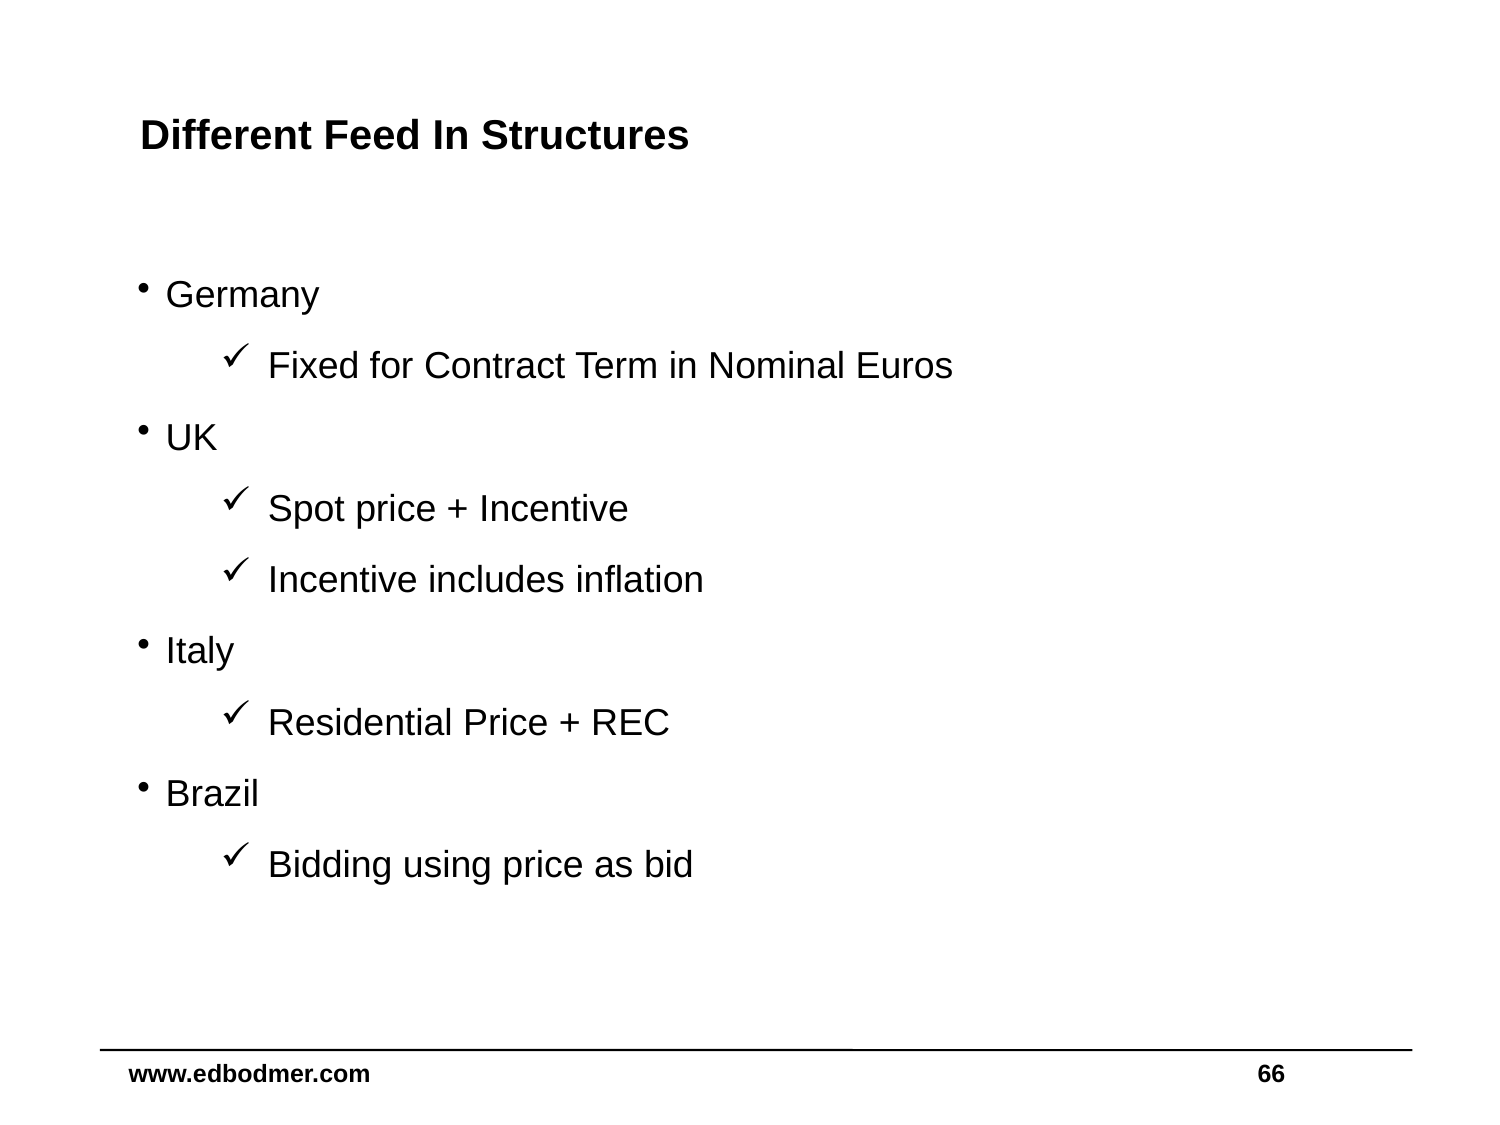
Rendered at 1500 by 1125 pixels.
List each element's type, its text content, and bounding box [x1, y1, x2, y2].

title Different Feed In Structures [124, 99, 1288, 226]
list Germany Fixed for Contract Term in Nominal Euros UK Spot price + Incentive Incentive includes inflation Italy Residential Price + REC Brazil Bidding using price as bid [112, 262, 1401, 1026]
